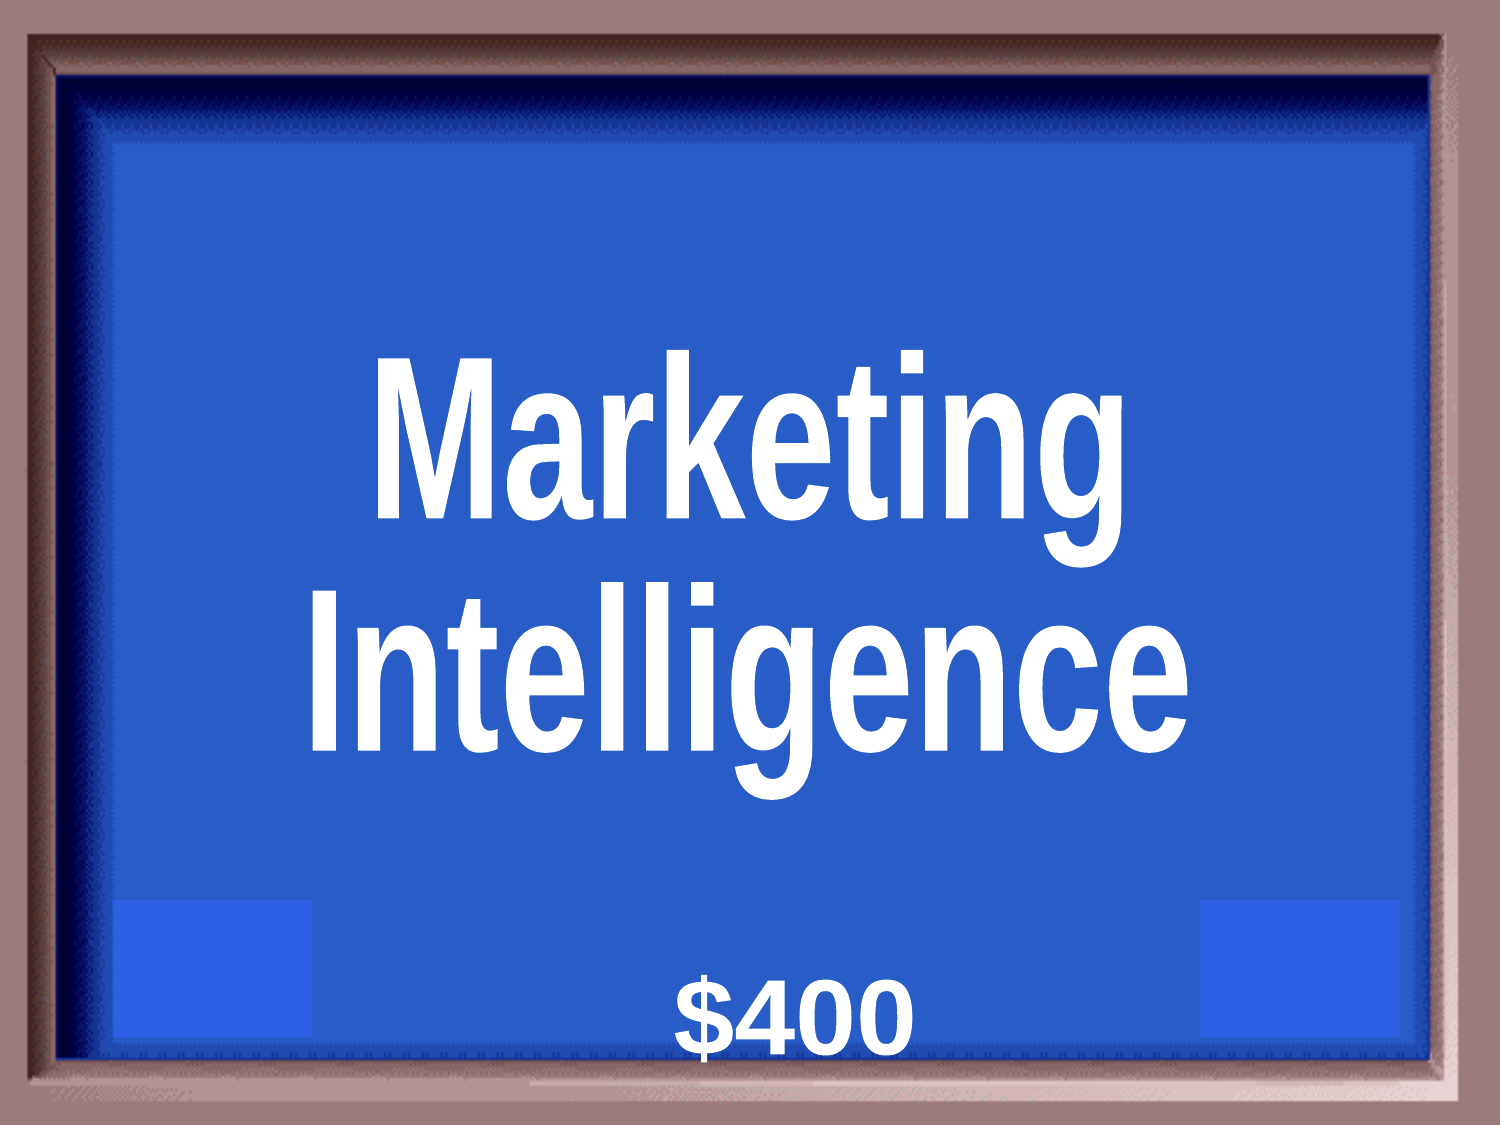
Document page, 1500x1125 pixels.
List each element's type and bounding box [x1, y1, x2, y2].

picture [0, 0, 1500, 1125]
text_box [112, 899, 313, 1038]
text_box [1200, 899, 1401, 1038]
